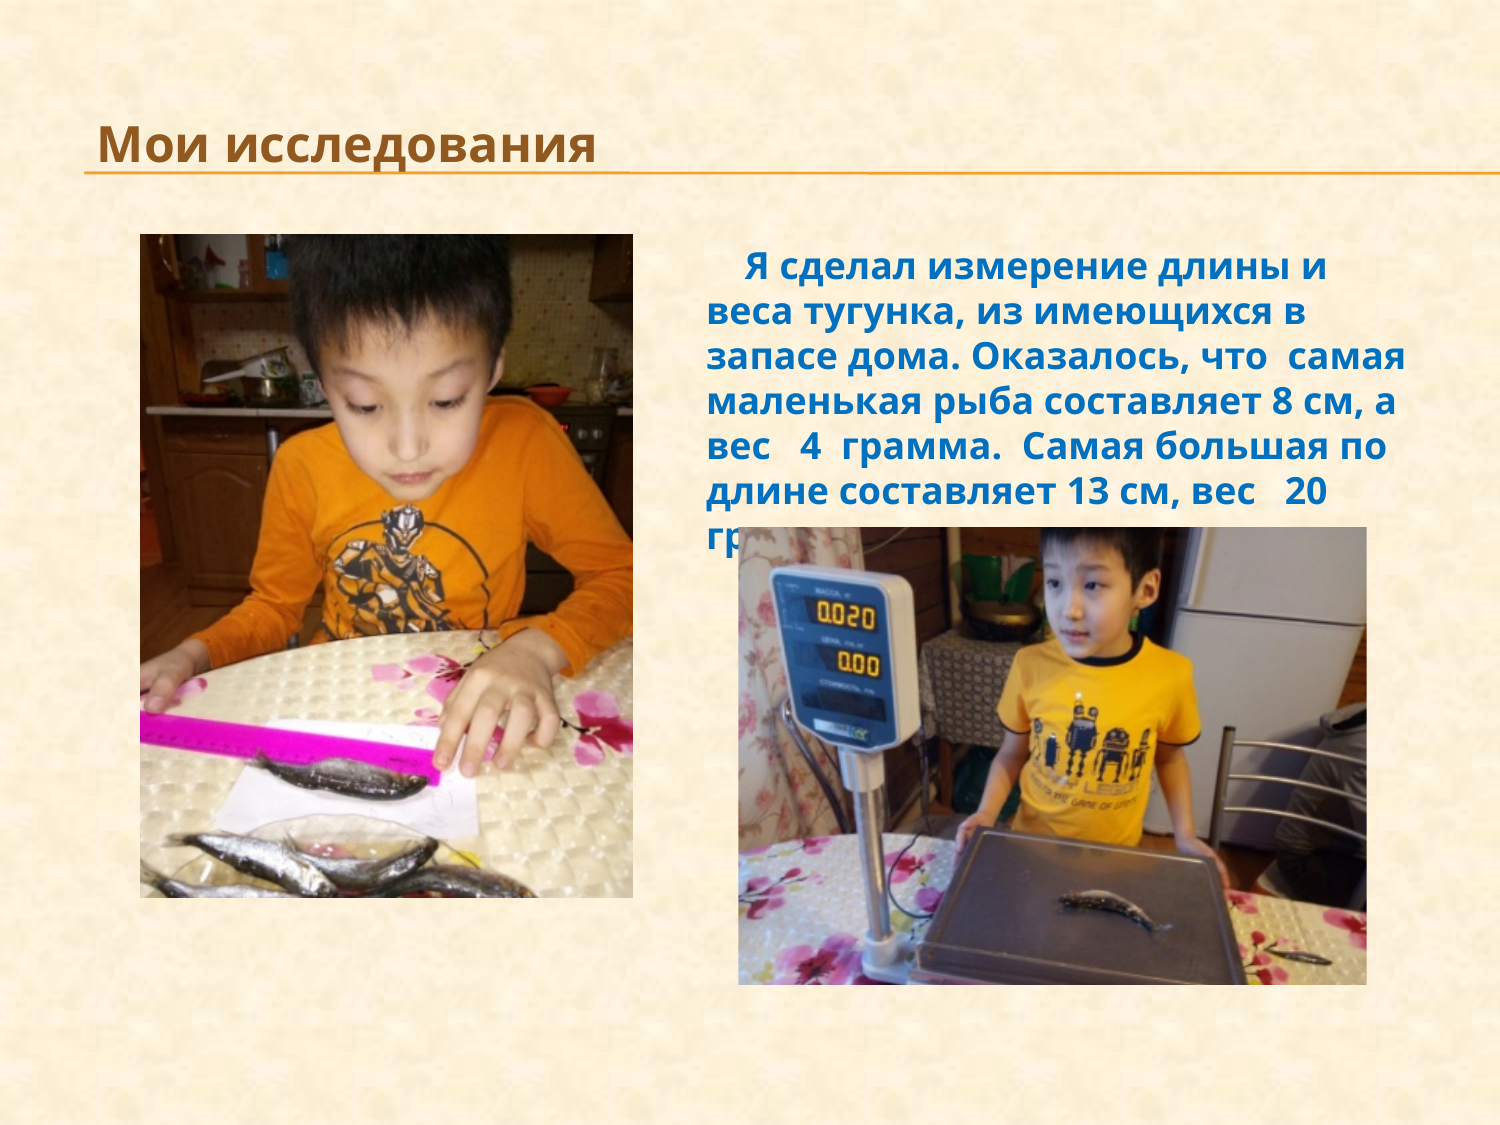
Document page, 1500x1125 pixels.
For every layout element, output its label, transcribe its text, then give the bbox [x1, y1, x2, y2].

text_box Я сделал измерение длины и веса тугунка, из имеющихся в запасе дома. Оказалось, что самая маленькая рыба составляет 8 см, а вес 4 грамма. Самая большая по длине составляет 13 см, вес 20 граммов. [691, 234, 1430, 565]
picture [0, 0, 1500, 1125]
text_box Мои исследования [82, 105, 920, 181]
